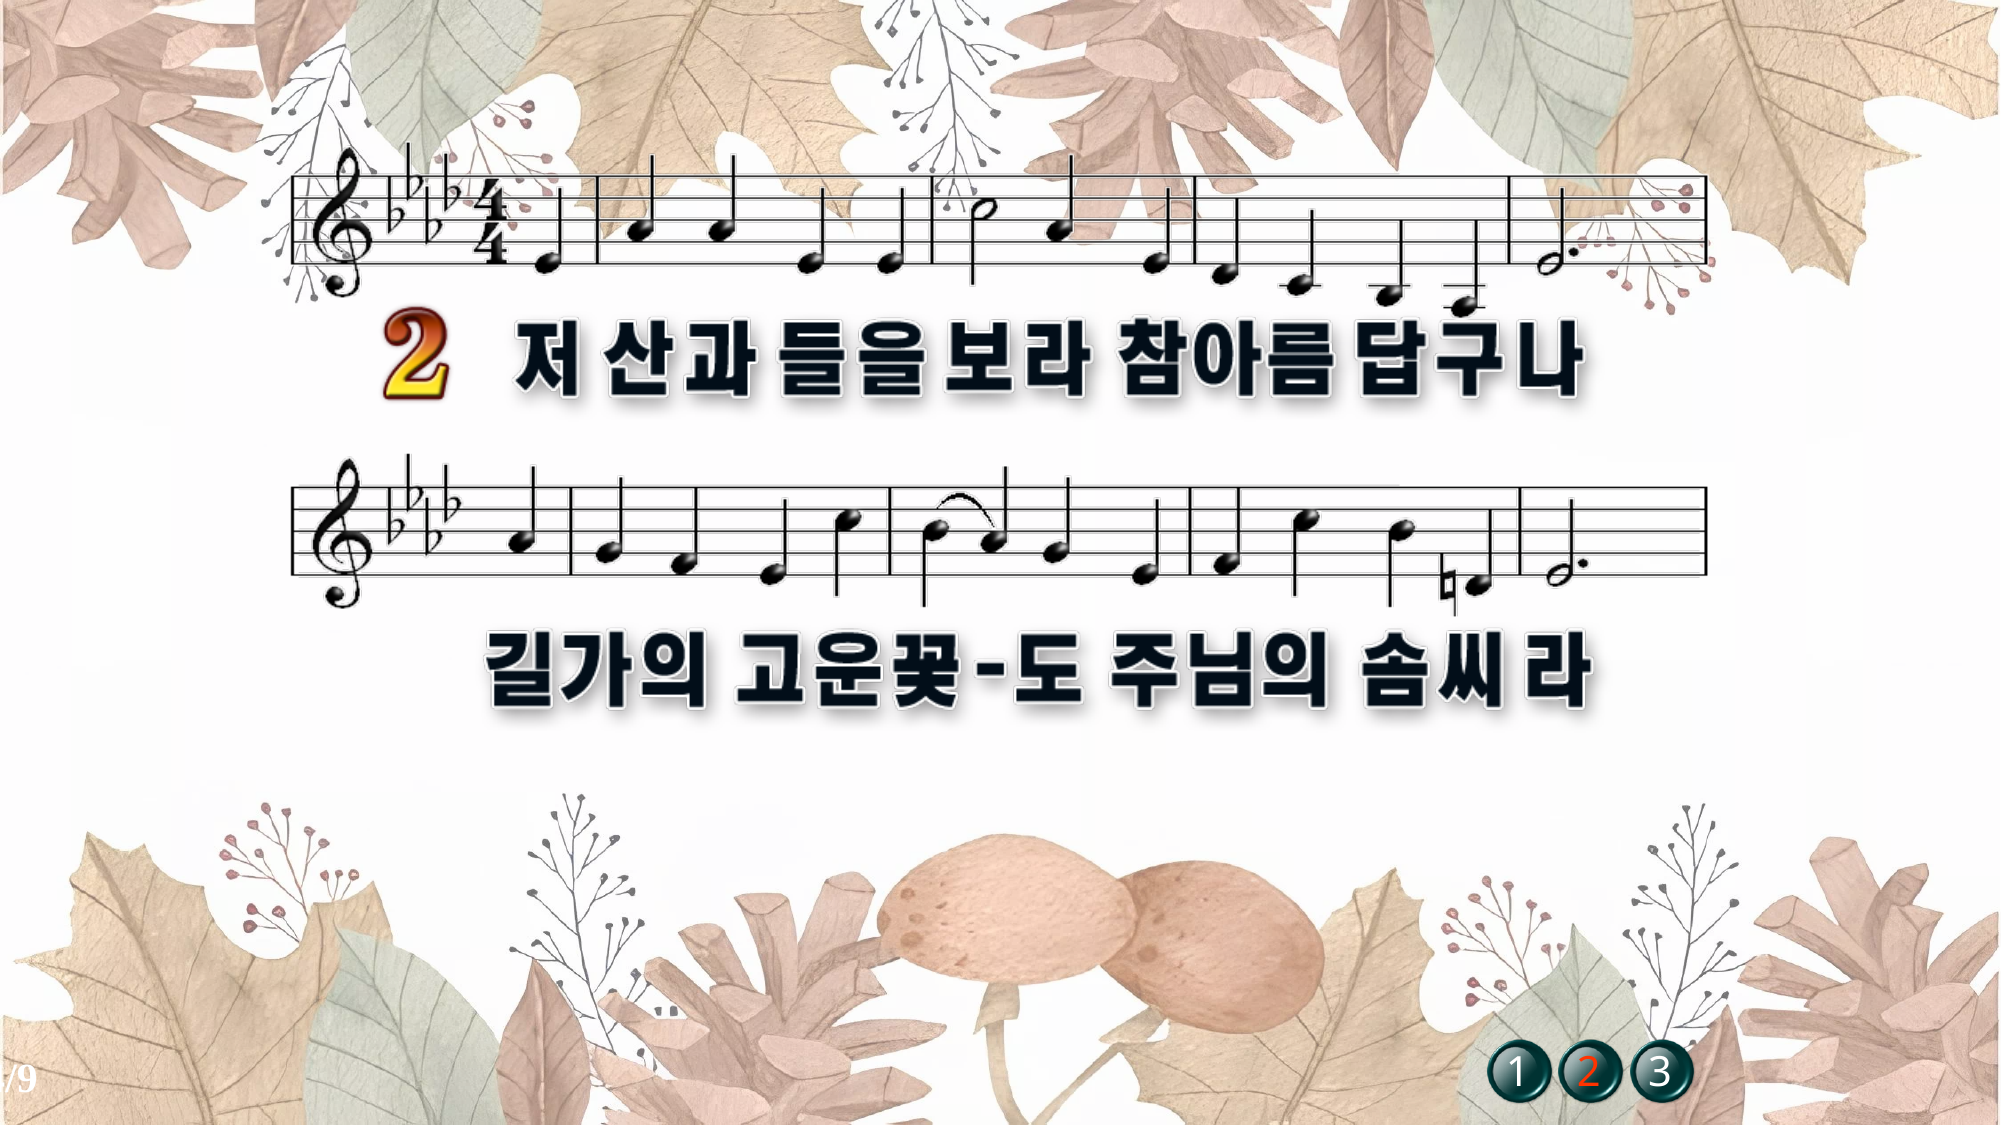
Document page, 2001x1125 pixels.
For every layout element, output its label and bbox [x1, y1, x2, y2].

text_box [1627, 1035, 1697, 1106]
picture [0, 0, 2001, 1125]
text_box [1484, 1035, 1555, 1106]
text_box [1555, 1035, 1626, 1106]
